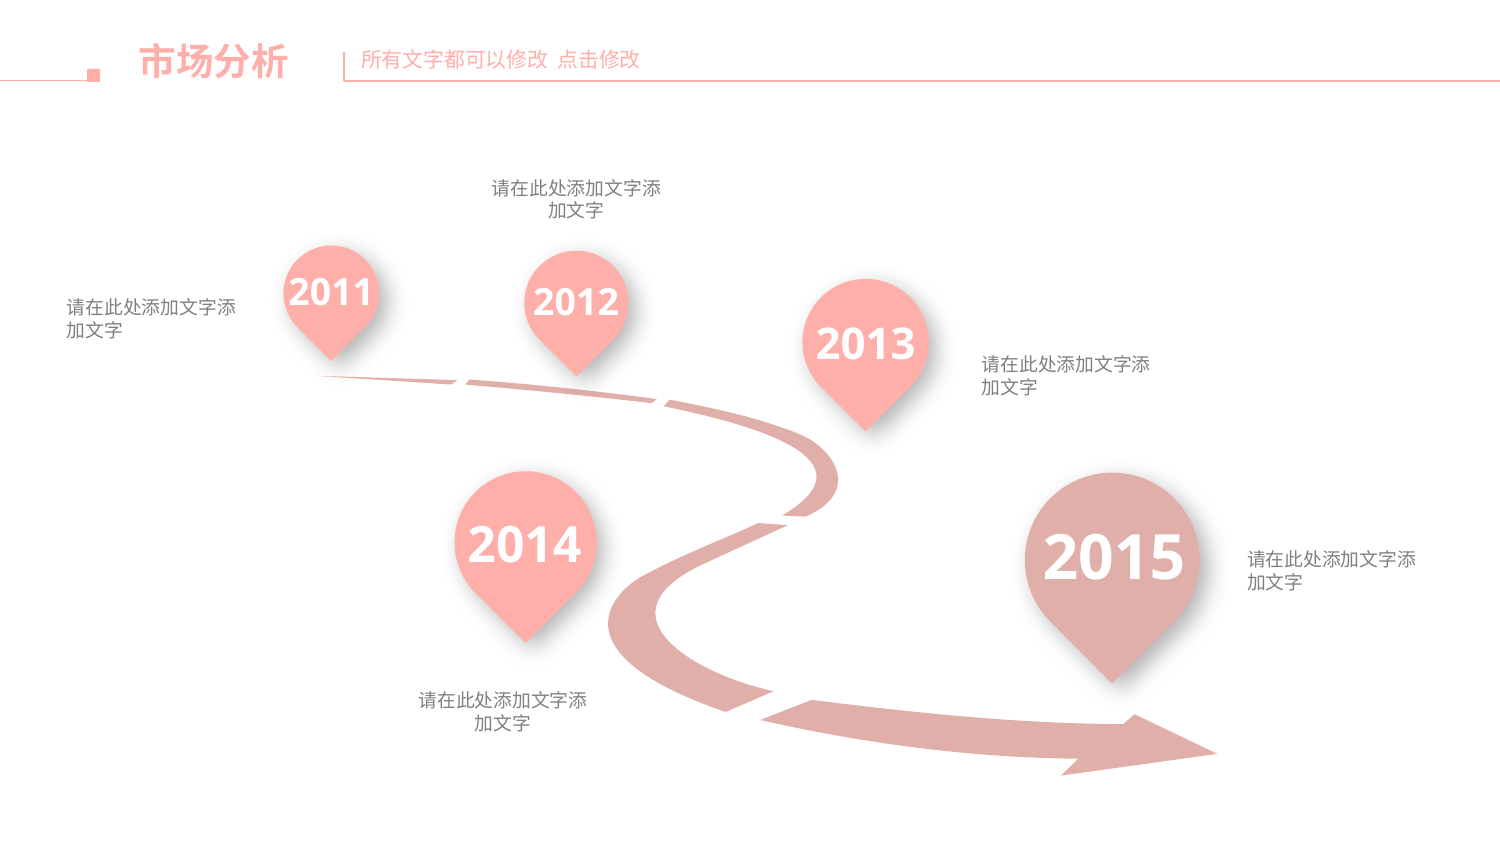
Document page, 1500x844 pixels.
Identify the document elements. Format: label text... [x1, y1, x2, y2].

text_box 2011 [277, 261, 386, 319]
text_box [531, 248, 621, 272]
text_box [528, 329, 624, 379]
text_box 2013 [804, 310, 927, 375]
text_box [593, 513, 599, 572]
text_box [927, 319, 931, 365]
text_box [462, 469, 590, 506]
text_box [758, 697, 1220, 778]
text_box [461, 578, 590, 646]
text_box [346, 374, 460, 387]
text_box 请在此处添加文字添加文字 [970, 347, 1179, 404]
text_box [809, 375, 923, 434]
text_box [808, 276, 923, 310]
text_box 2014 [456, 506, 593, 578]
text_box 2015 [1031, 511, 1197, 598]
text_box [316, 373, 330, 379]
text_box [288, 319, 375, 364]
text_box 请在此处添加文字添加文字 [472, 170, 680, 227]
text_box [1197, 531, 1202, 589]
text_box [605, 520, 790, 714]
text_box 请在此处添加文字添加文字 [1235, 542, 1444, 599]
text_box [661, 397, 841, 519]
text_box 请在此处添加文字添加文字 [399, 683, 607, 740]
text_box [800, 320, 804, 364]
text_box [452, 519, 456, 566]
text_box 请在此处添加文字添加文字 [55, 290, 264, 347]
text_box 2012 [521, 272, 631, 329]
text_box [462, 377, 659, 406]
text_box [293, 243, 370, 261]
text_box [1022, 522, 1194, 686]
text_box [1037, 470, 1188, 511]
